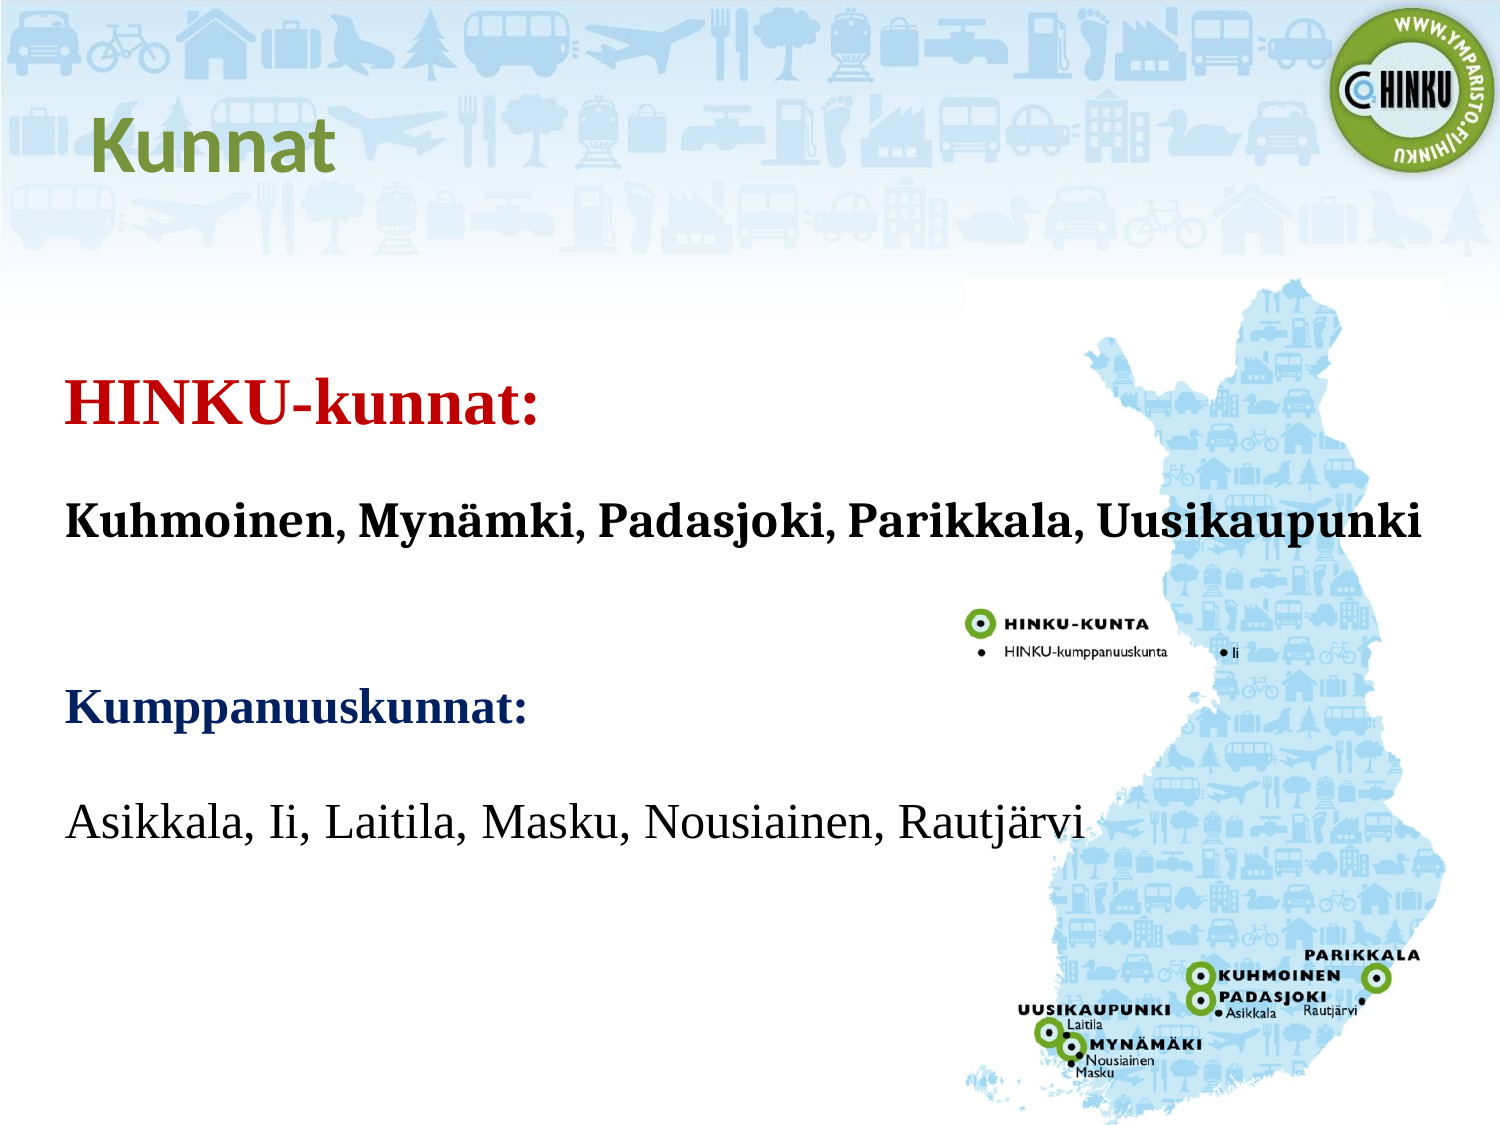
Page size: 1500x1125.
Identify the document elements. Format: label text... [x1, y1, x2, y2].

title Kunnat [74, 44, 1426, 233]
picture [0, 0, 1500, 1125]
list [64, 361, 1500, 850]
